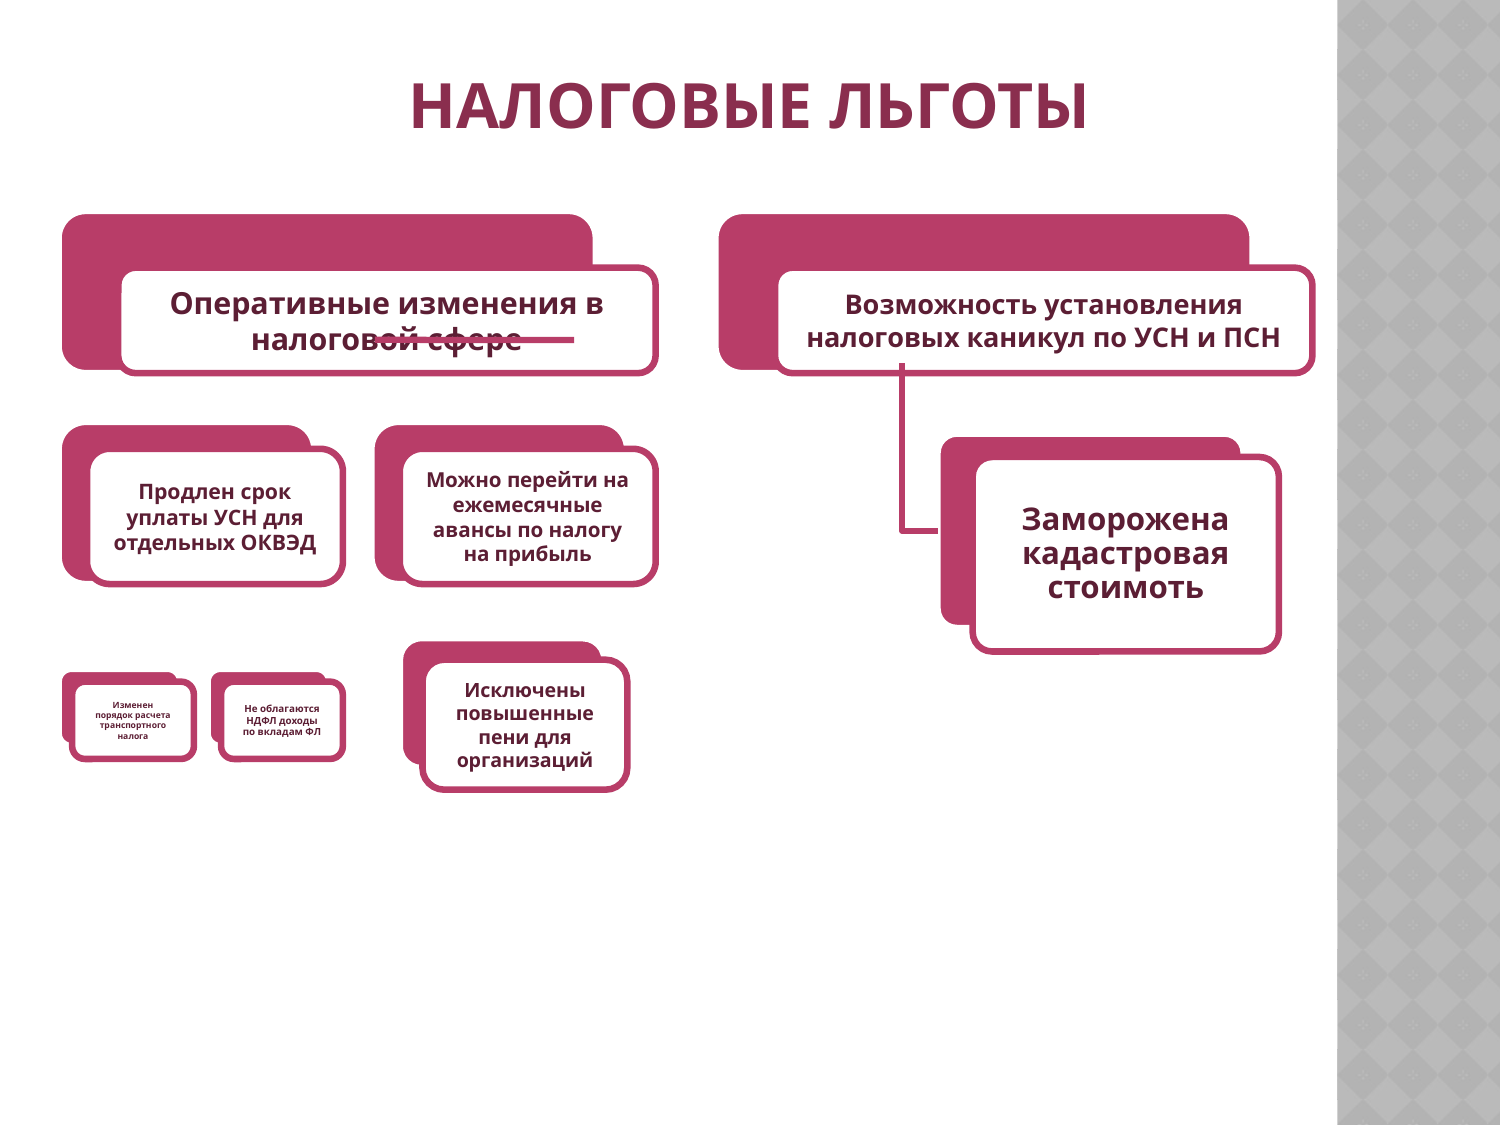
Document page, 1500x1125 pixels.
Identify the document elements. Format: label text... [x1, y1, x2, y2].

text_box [972, 456, 1280, 652]
title НАЛОГОВЫЕ ЛЬГОТЫ [0, 35, 1500, 141]
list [58, 210, 1313, 1007]
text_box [835, 429, 1005, 466]
